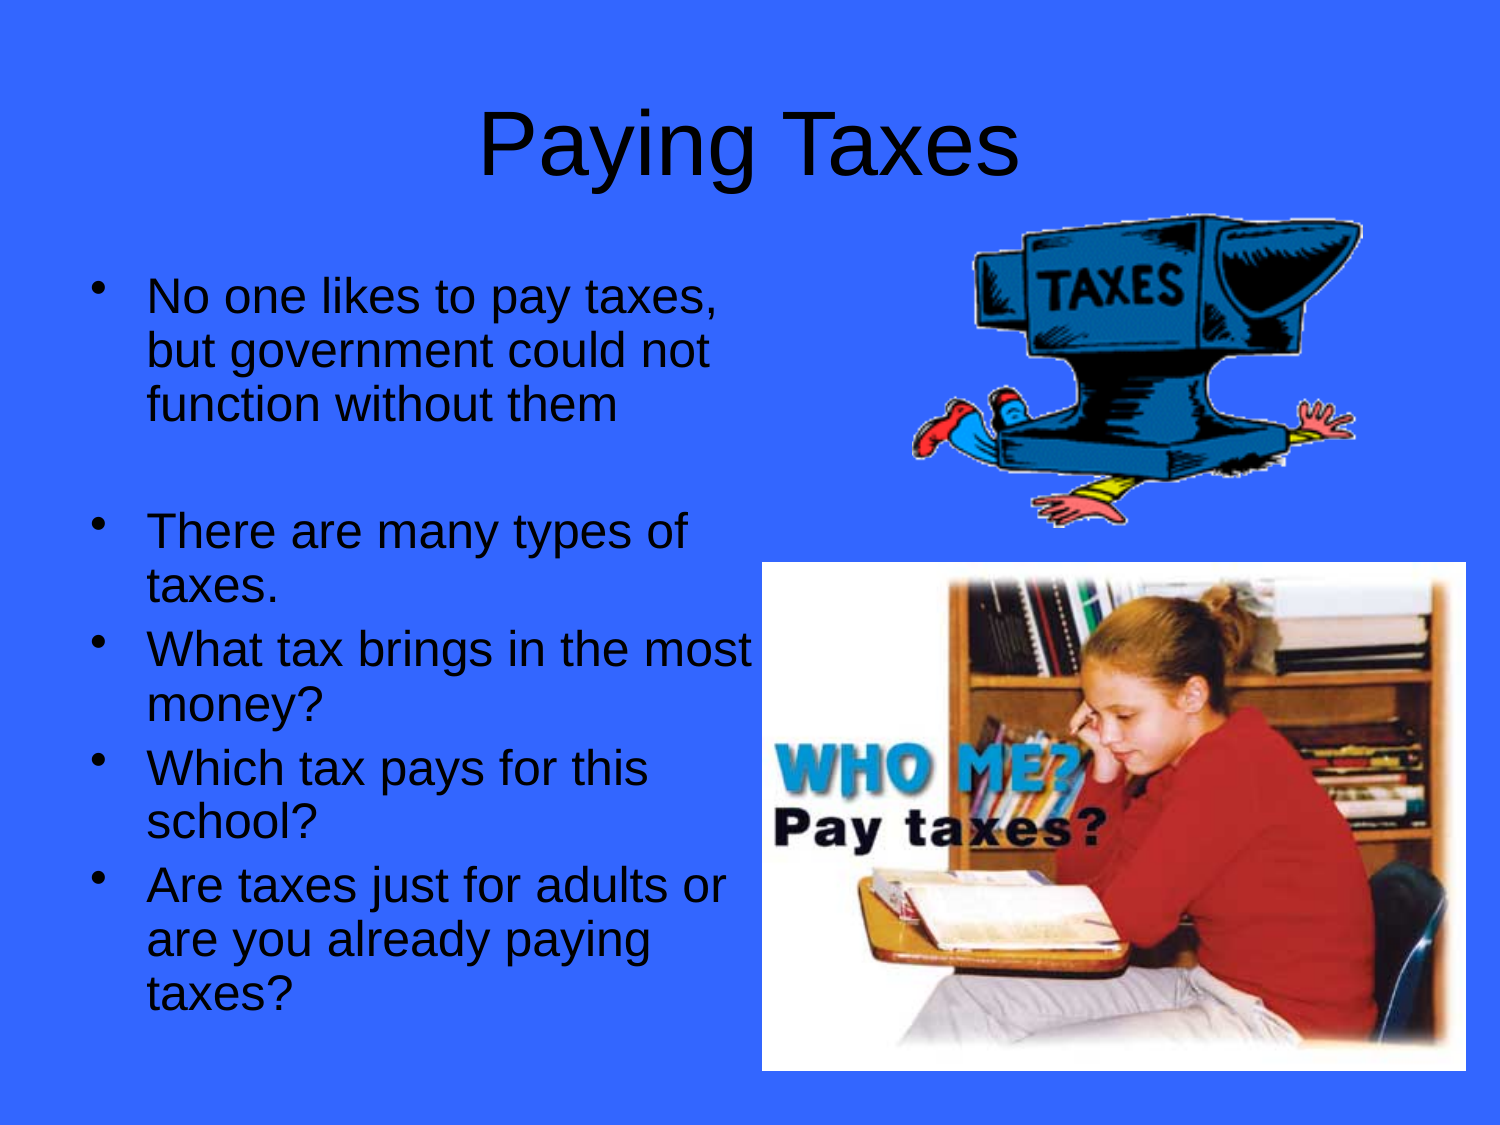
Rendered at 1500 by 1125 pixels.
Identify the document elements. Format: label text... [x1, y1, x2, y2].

title Paying Taxes [75, 45, 1425, 233]
picture [762, 562, 1466, 1071]
picture [912, 212, 1363, 528]
list No one likes to pay taxes, but government could not function without them There are many types of taxes. What tax brings in the most money? Which tax pays for this school? Are taxes just for adults or are you already paying taxes? [75, 262, 775, 1050]
